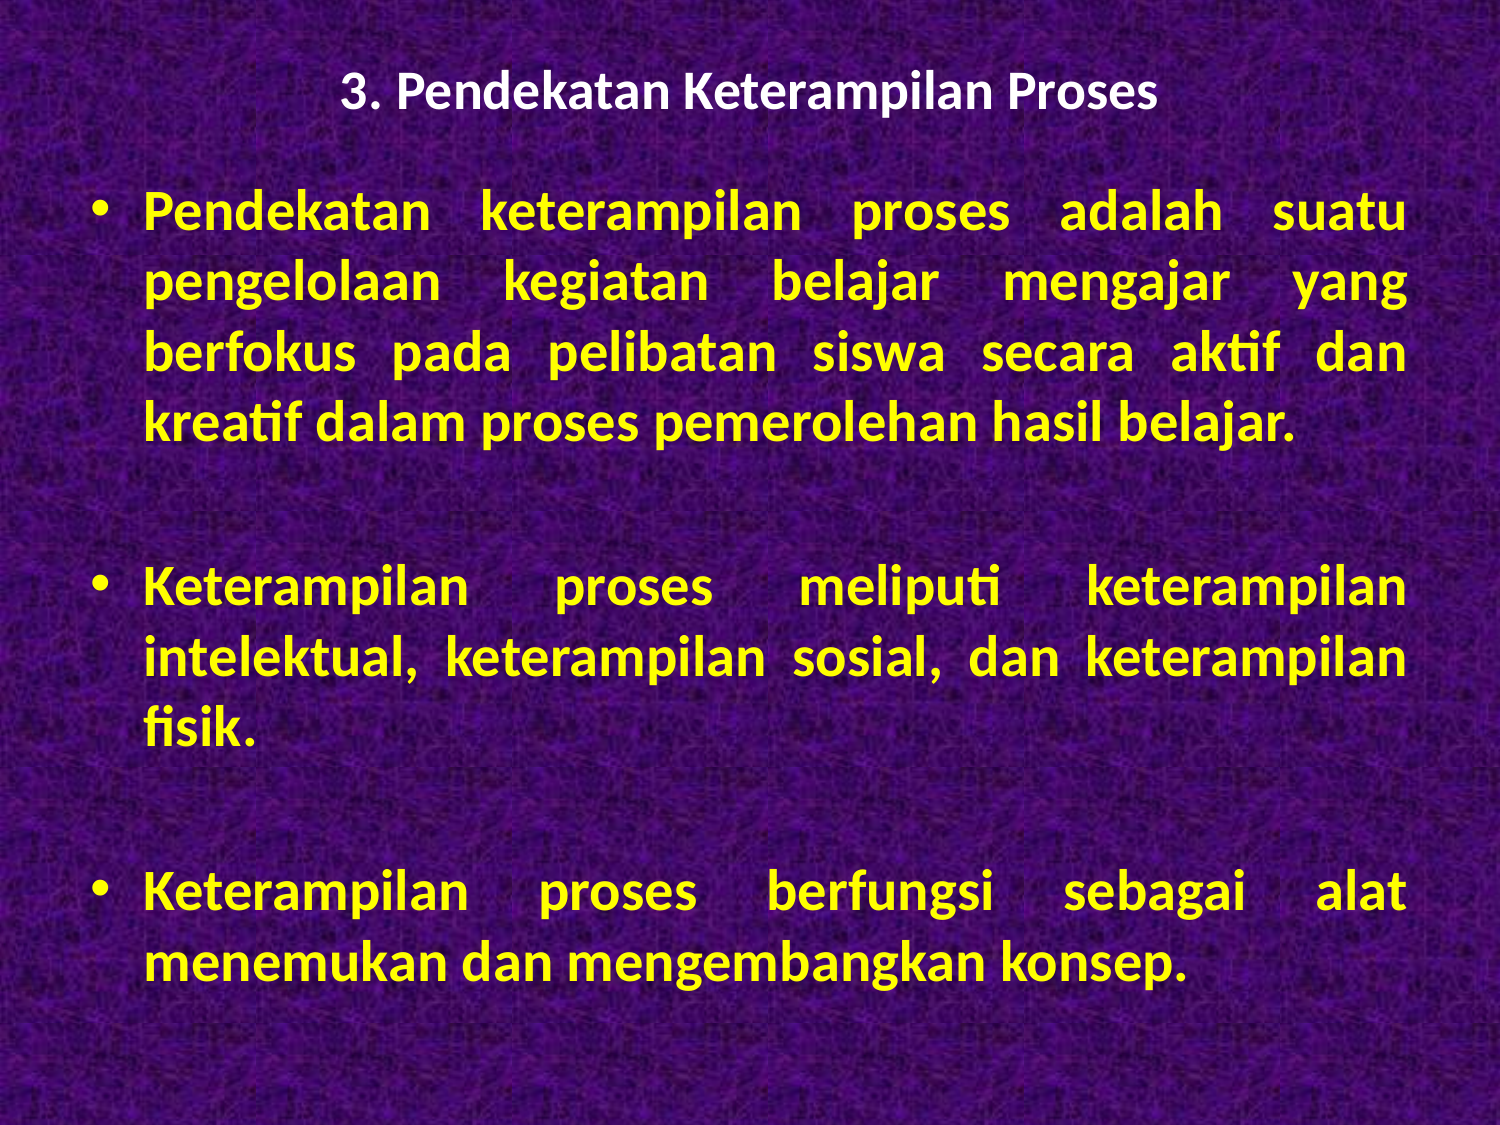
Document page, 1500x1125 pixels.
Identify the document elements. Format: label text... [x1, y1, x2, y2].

picture [0, 0, 1500, 1125]
list Pendekatan keterampilan proses adalah suatu pengelolaan kegiatan belajar mengajar yang berfokus pada pelibatan siswa secara aktif dan kreatif dalam proses pemerolehan hasil belajar. Keterampilan proses meliputi keterampilan intelektual, keterampilan sosial, dan keterampilan fisik. Keterampilan proses berfungsi sebagai alat menemukan dan mengembangkan konsep. [75, 164, 1425, 1005]
title 3. Pendekatan Keterampilan Proses [75, 45, 1425, 129]
